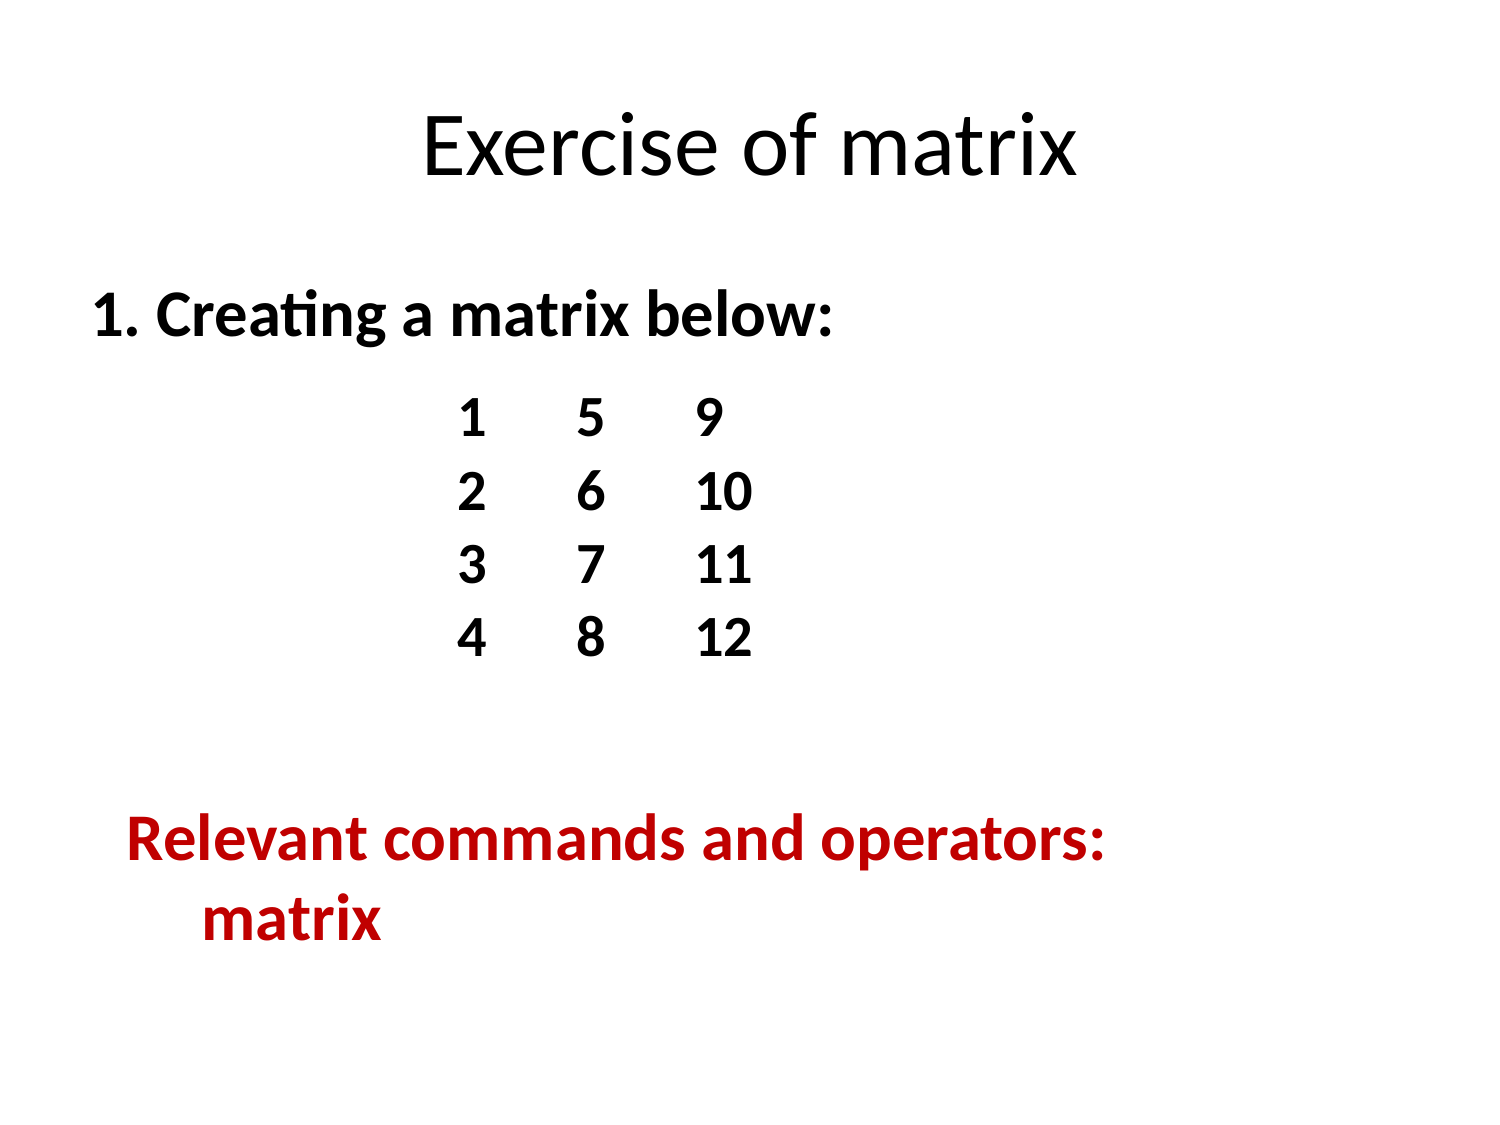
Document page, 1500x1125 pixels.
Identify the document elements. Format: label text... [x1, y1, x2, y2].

table_cell 8 [561, 605, 679, 679]
table_cell 2 [443, 459, 561, 532]
table_cell 3 [443, 532, 561, 605]
list 1. Creating a matrix below: [75, 262, 1425, 1005]
table_cell 11 [679, 532, 797, 605]
table_header 1 [443, 385, 561, 459]
table_cell 7 [561, 532, 679, 605]
title Exercise of matrix [75, 45, 1425, 233]
table_cell 10 [679, 459, 797, 532]
text_box Relevant commands and operators: matrix [112, 786, 1388, 962]
table_cell 4 [443, 605, 561, 679]
table_cell 12 [679, 605, 797, 679]
table_cell 6 [561, 459, 679, 532]
table_header 9 [679, 385, 797, 459]
table_header 5 [561, 385, 679, 459]
